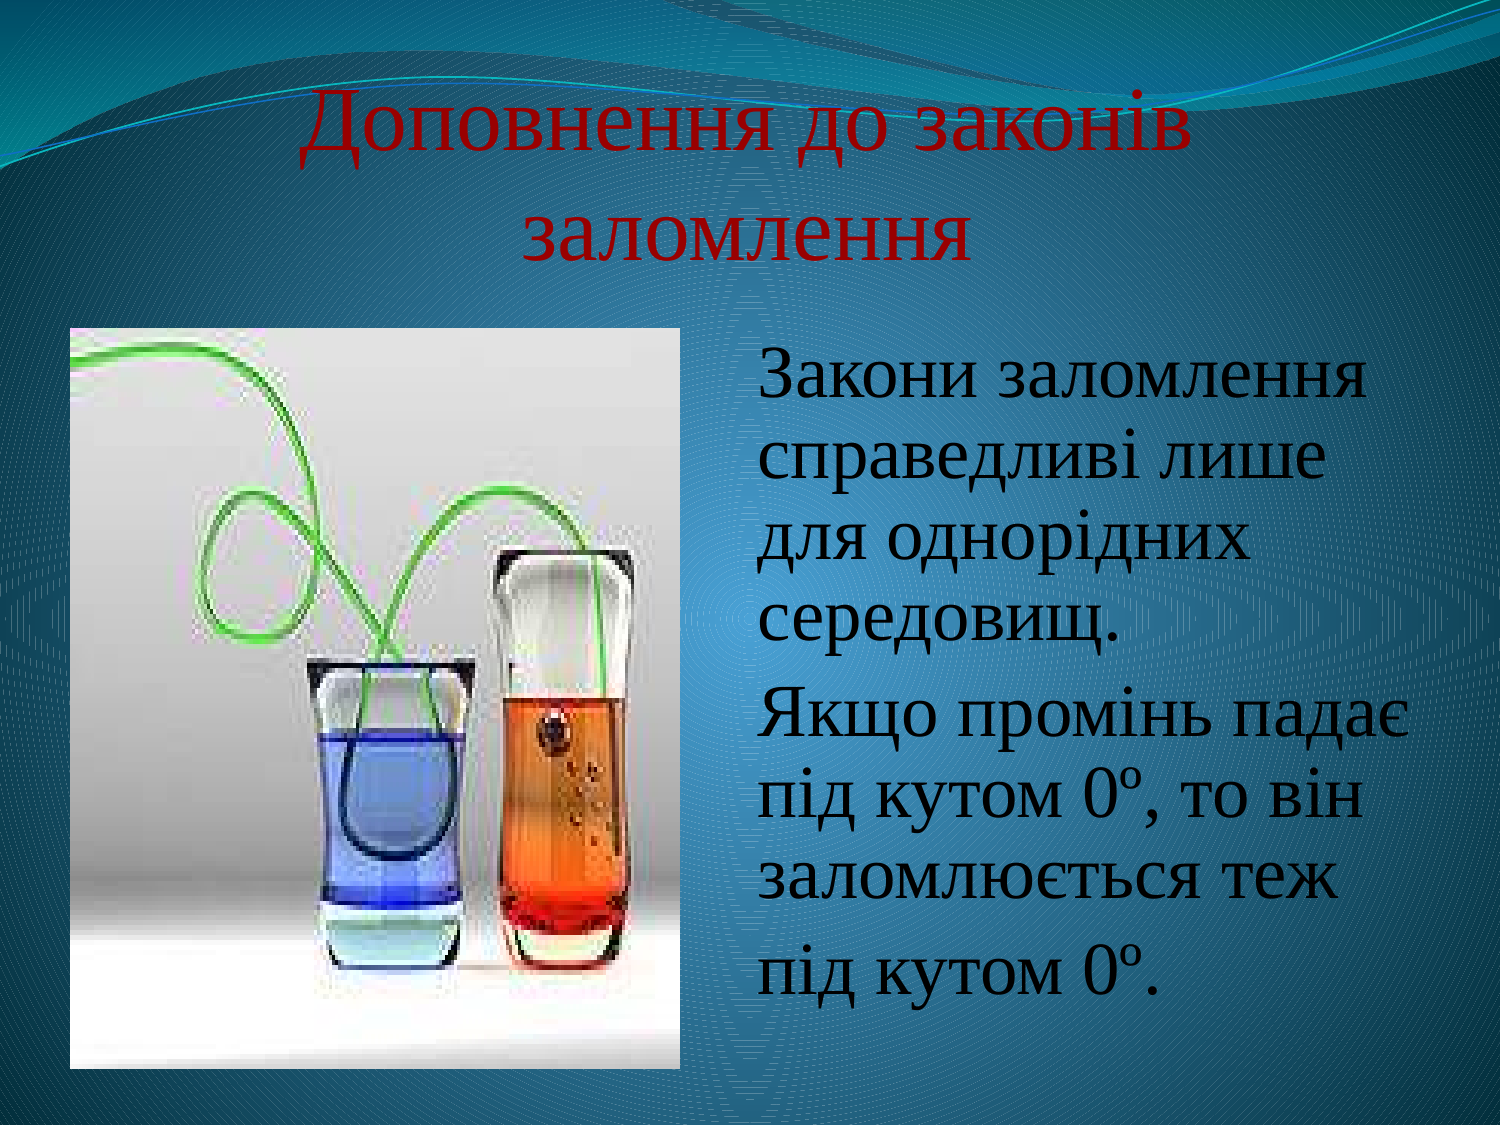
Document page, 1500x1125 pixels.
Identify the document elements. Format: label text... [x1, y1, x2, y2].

picture [70, 327, 680, 1069]
title Доповнення до законів заломлення [111, 89, 1383, 280]
list Закони заломлення справедливі лише для однорідних середовищ. Якщо промінь падає під кутом 0º, то він заломлюється теж під кутом 0º. [749, 325, 1430, 1047]
